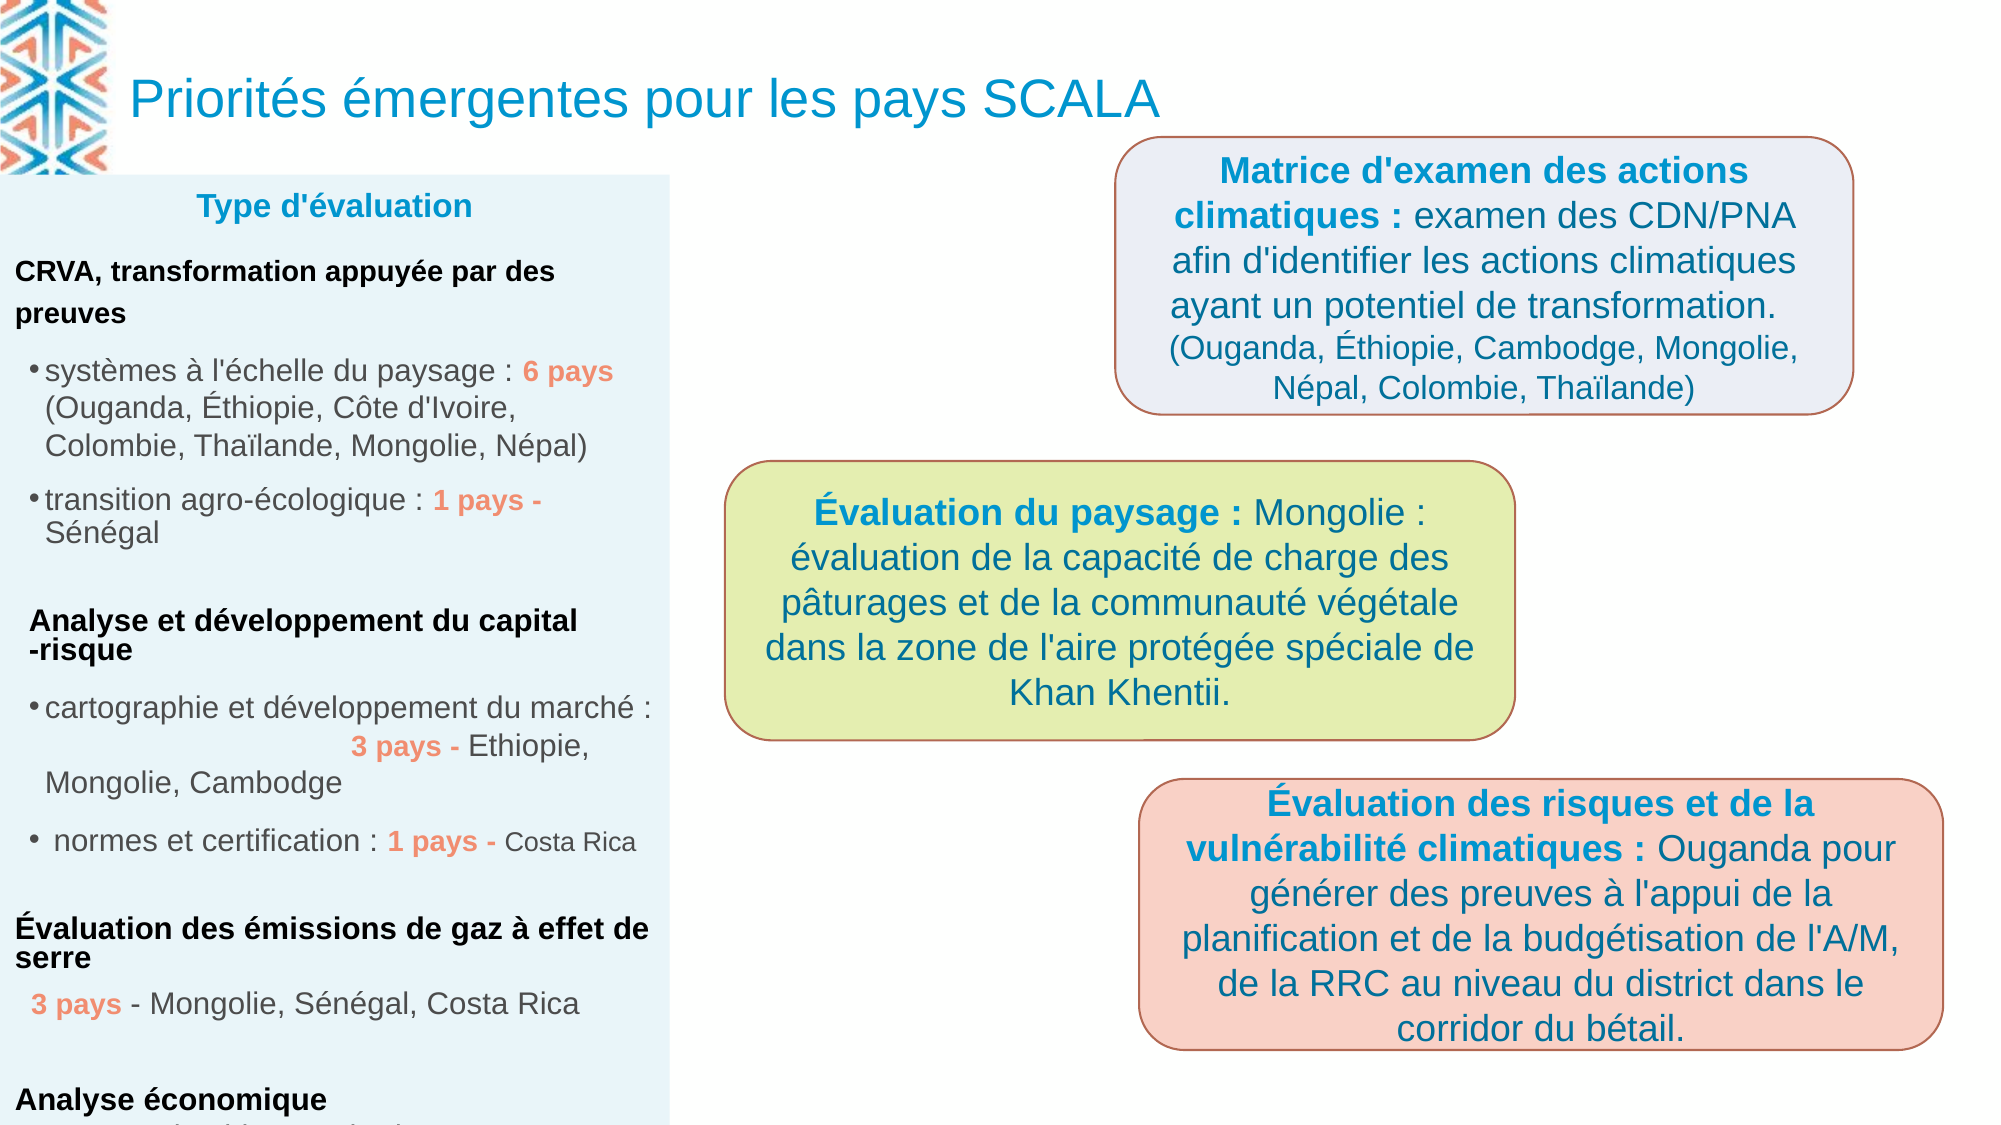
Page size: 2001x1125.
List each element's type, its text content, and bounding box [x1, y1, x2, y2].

text_box Évaluation des risques et de la vulnérabilité climatiques : Ouganda pour générer des preuves à l'appui de la planification et de la budgétisation de l'A/M, de la RRC au niveau du district dans le corridor du bétail. [1138, 777, 1945, 1052]
title Priorités émergentes pour les pays SCALA [114, 39, 1458, 138]
picture [1, 0, 115, 174]
text_box Matrice d'examen des actions climatiques : examen des CDN/PNA afin d'identifier les actions climatiques ayant un potentiel de transformation. (Ouganda, Éthiopie, Cambodge, Mongolie, Népal, Colombie, Thaïlande) [1114, 135, 1855, 416]
text_box Évaluation du paysage : Mongolie : évaluation de la capacité de charge des pâturages et de la communauté végétale dans la zone de l'aire protégée spéciale de Khan Khentii. [723, 459, 1517, 742]
list Type d'évaluation CRVA, transformation appuyée par des preuves systèmes à l'échelle du paysage : 6 pays (Ouganda, Éthiopie, Côte d'Ivoire, Colombie, Thaïlande, Mongolie, Népal) transition agro-écologique : 1 pays - Sénégal Analyse et développement du capital -risque cartographie et développement du marché : 3 pays - Ethiopie, Mongolie, Cambodge normes et certification : 1 pays - Costa Rica Évaluation des émissions de gaz à effet de serre 3 pays - Mongolie, Sénégal, Costa Rica Analyse économique 2 pays - Colombie, Cambodge [0, 174, 670, 1125]
